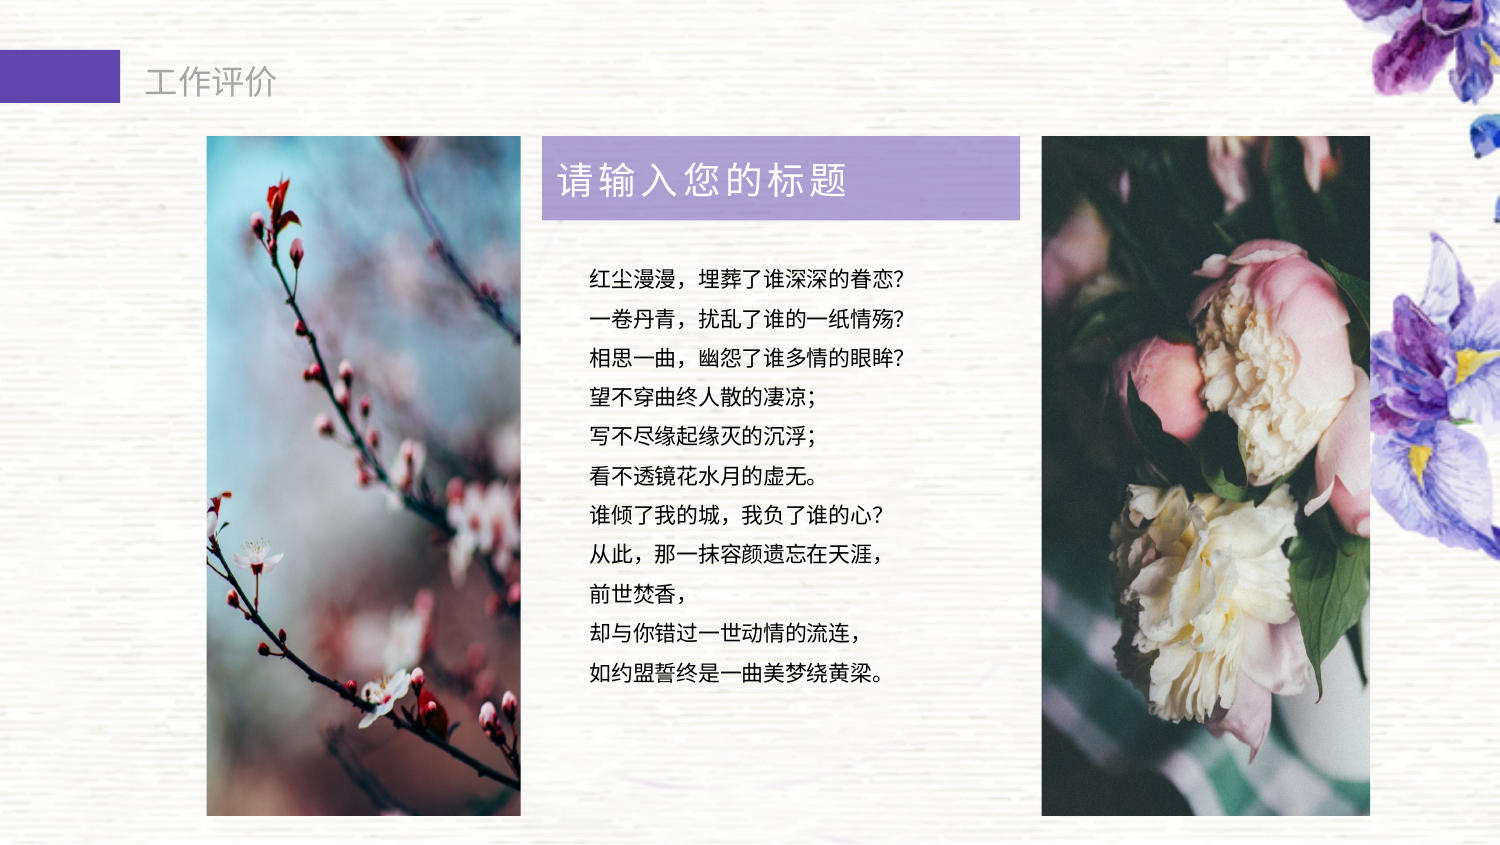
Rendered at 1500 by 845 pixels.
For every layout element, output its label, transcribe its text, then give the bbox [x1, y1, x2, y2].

text_box [540, 134, 1022, 222]
text_box 请输入您的标题 [542, 149, 897, 210]
text_box [205, 134, 523, 817]
picture [0, 0, 1500, 844]
text_box [1040, 134, 1372, 817]
text_box 红尘漫漫，埋葬了谁深深的眷恋？ 一卷丹青，扰乱了谁的一纸情殇？ 相思一曲，幽怨了谁多情的眼眸？ 望不穿曲终人散的凄凉； 写不尽缘起缘灭的沉浮； 看不透镜花水月的虚无。 谁倾了我的城，我负了谁的心？ 从此，那一抹容颜遗忘在天涯， 前世焚香， 却与你错过一世动情的流连， 如约盟誓终是一曲美梦绕黄梁。 [574, 245, 1054, 693]
